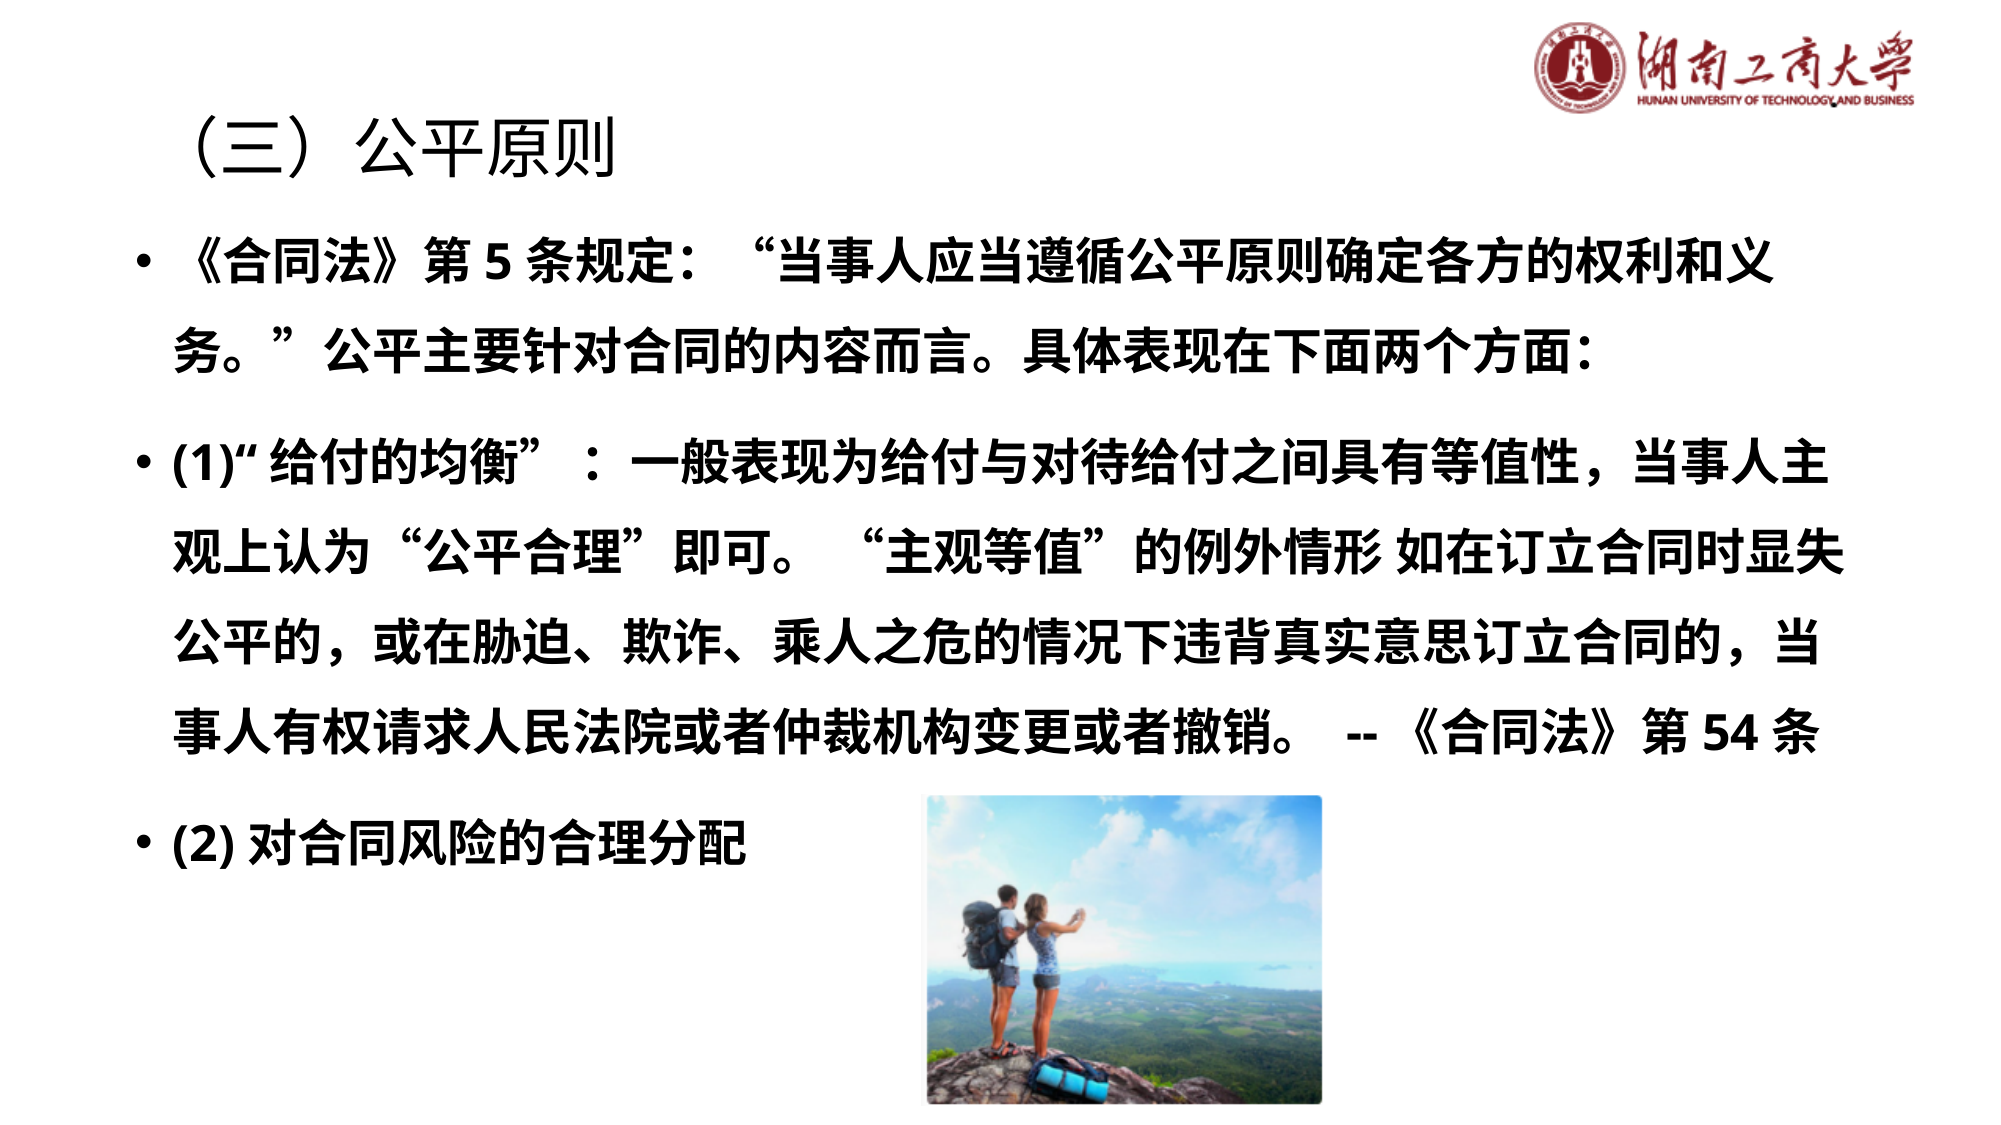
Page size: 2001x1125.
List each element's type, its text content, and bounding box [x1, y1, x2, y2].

picture [921, 794, 1327, 1106]
title （三）公平原则 [137, 85, 1863, 192]
picture [1533, 21, 1922, 117]
list 《合同法》第5条规定：“当事人应当遵循公平原则确定各方的权利和义务。”公平主要针对合同的内容而言。具体表现在下面两个方面： (1)“给付的均衡” ：一般表现为给付与对待给付之间具有等值性，当事人主观上认为“公平合理”即可。 “主观等值”的例外情形 如在订立合同时显失公平的，或在胁迫、欺诈、乘人之危的情况下违背真实意思订立合同的，当事人有权请求人民法院或者仲裁机构变更或者撤销。 --《合同法》第54条 (2)对合同风险的合理分配 [120, 192, 1880, 1011]
